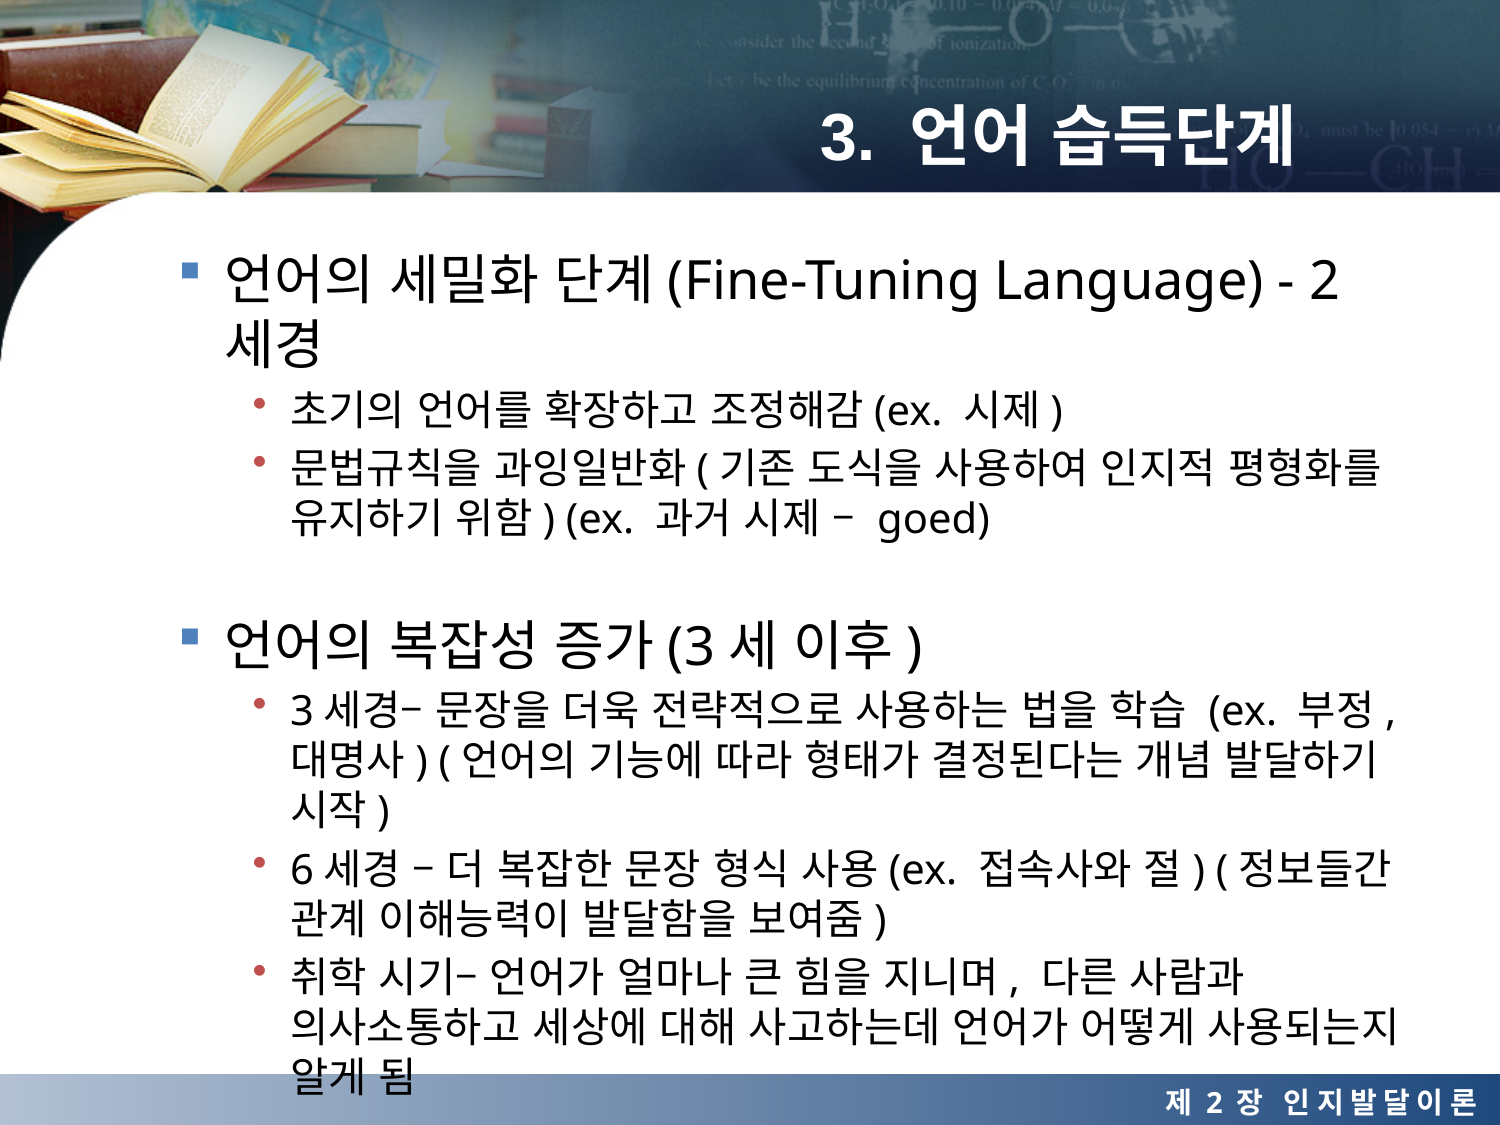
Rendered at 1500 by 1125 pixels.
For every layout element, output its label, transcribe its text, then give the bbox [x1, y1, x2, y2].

title 3. 언어 습득단계 [137, 93, 1313, 174]
list 언어의 세밀화 단계(Fine-Tuning Language) - 2세경 초기의 언어를 확장하고 조정해감(ex. 시제) 문법규칙을 과잉일반화(기존 도식을 사용하여 인지적 평형화를 유지하기 위함) (ex. 과거 시제 – goed) 언어의 복잡성 증가(3세 이후) 3세경– 문장을 더욱 전략적으로 사용하는 법을 학습 (ex. 부정, 대명사) (언어의 기능에 따라 형태가 결정된다는 개념 발달하기 시작) 6세경 – 더 복잡한 문장 형식 사용(ex. 접속사와 절) (정보들간 관계 이해능력이 발달함을 보여줌) 취학 시기– 언어가 얼마나 큰 힘을 지니며, 다른 사람과 의사소통하고 세상에 대해 사고하는데 언어가 어떻게 사용되는지 알게 됨 [87, 237, 1432, 1038]
picture [0, 0, 1500, 383]
